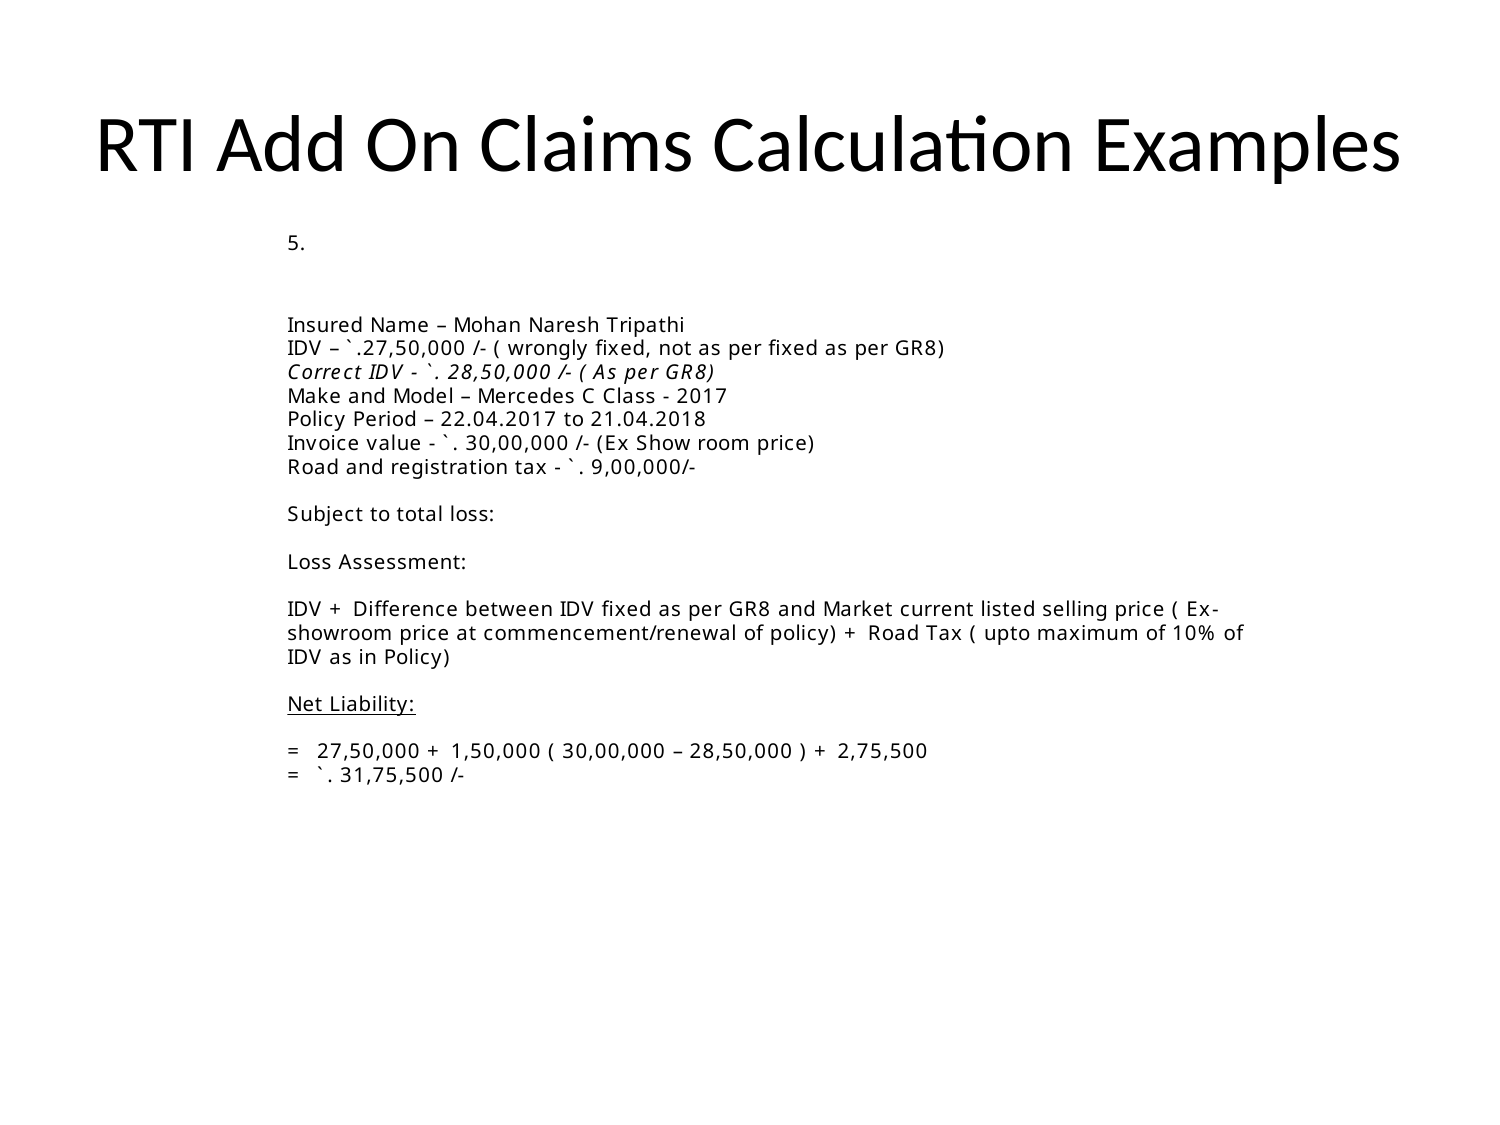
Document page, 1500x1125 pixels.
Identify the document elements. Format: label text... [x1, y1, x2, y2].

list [287, 227, 1250, 787]
title RTI Add On Claims Calculation Examples [75, 45, 1425, 233]
